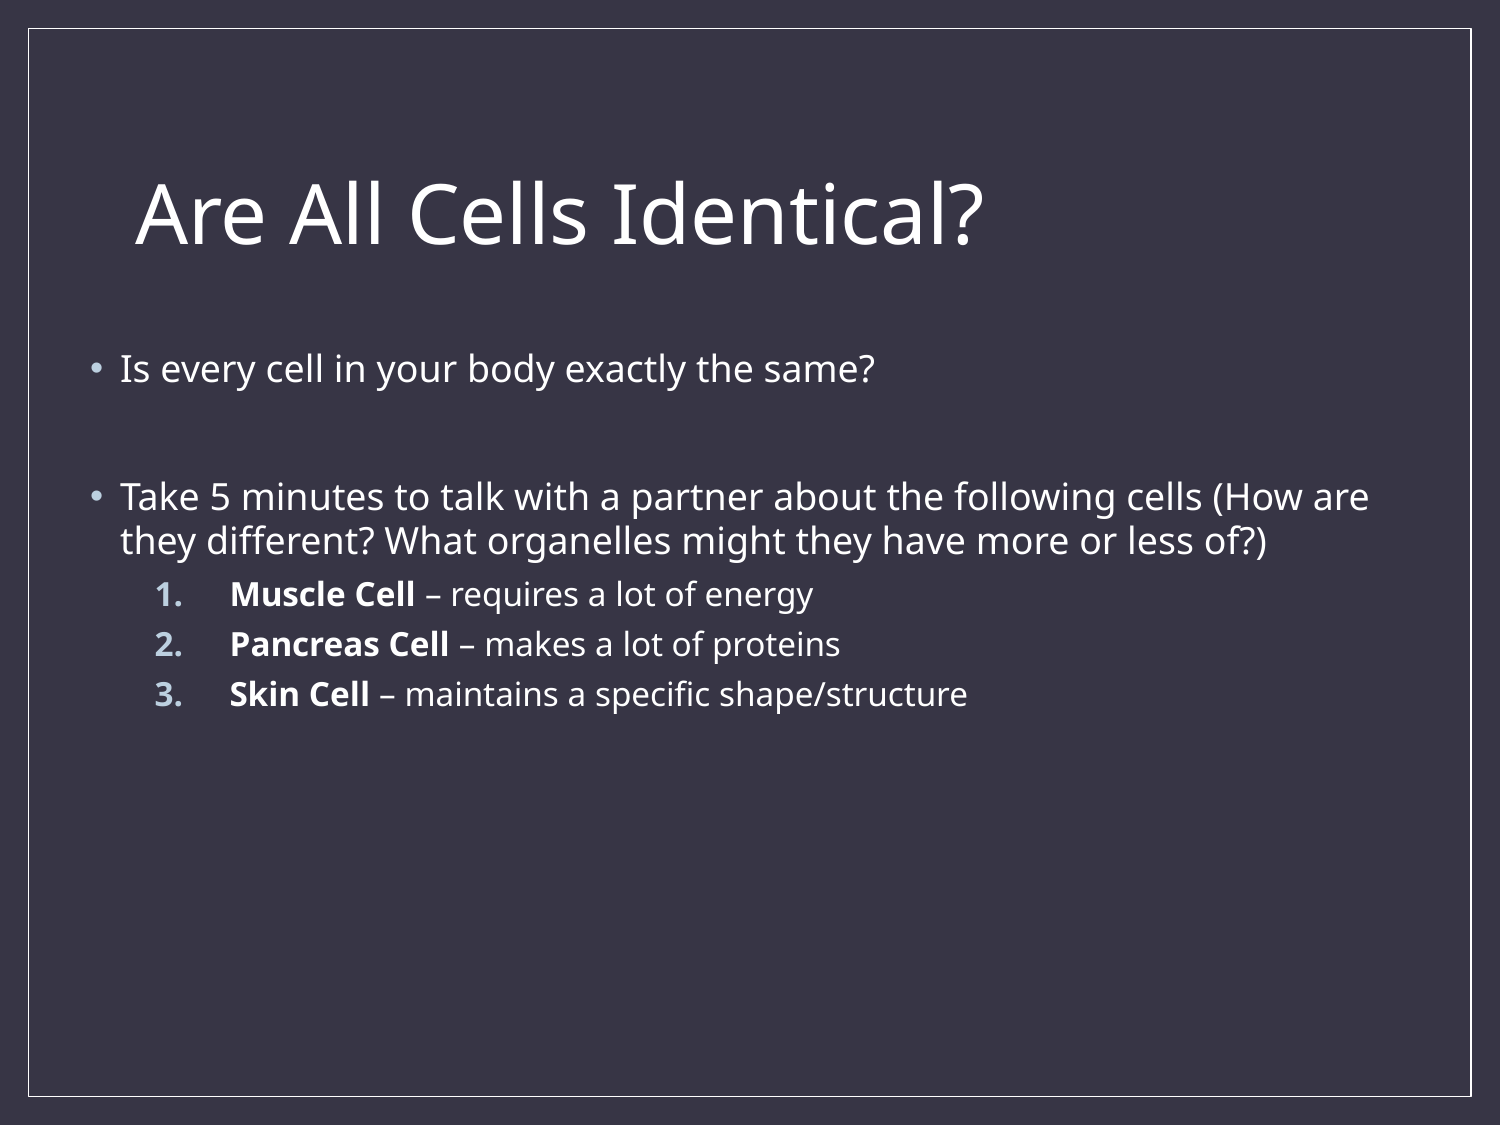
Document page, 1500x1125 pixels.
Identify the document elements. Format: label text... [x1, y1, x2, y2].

title Are All Cells Identical? [120, 105, 1380, 331]
list Is every cell in your body exactly the same? Take 5 minutes to talk with a partner about the following cells (How are they different? What organelles might they have more or less of?) Muscle Cell – requires a lot of energy Pancreas Cell – makes a lot of proteins Skin Cell – maintains a specific shape/structure [75, 337, 1425, 1058]
